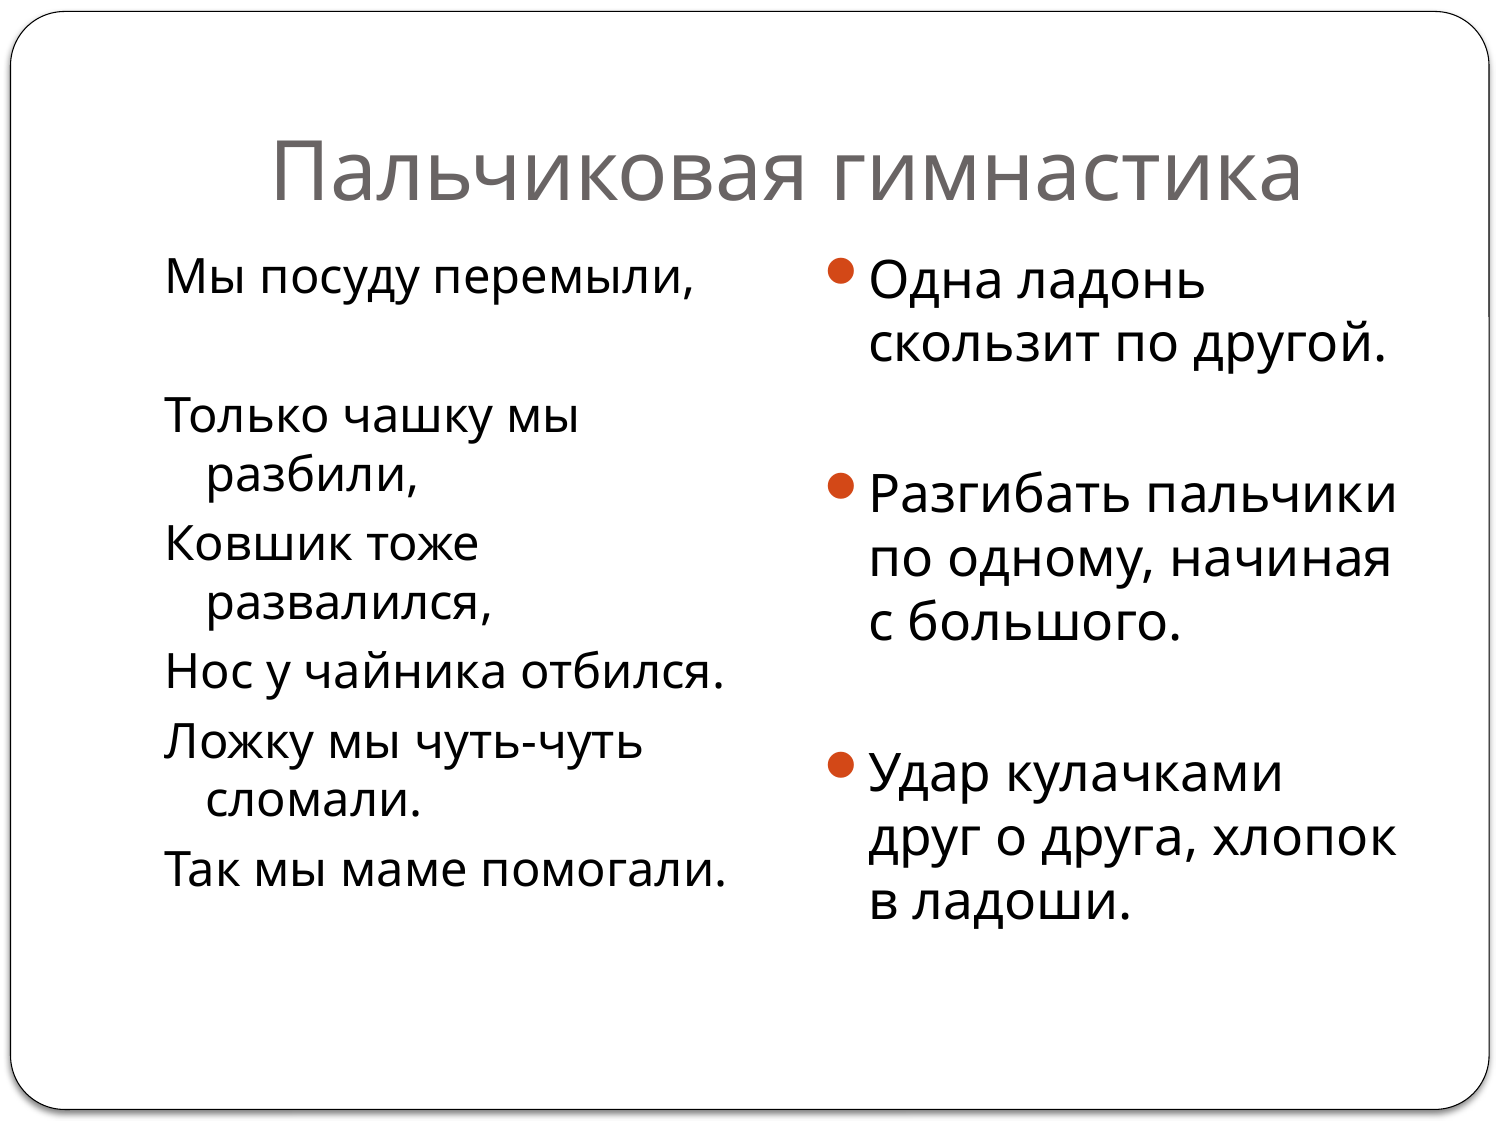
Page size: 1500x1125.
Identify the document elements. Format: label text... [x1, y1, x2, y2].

list Одна ладонь скользит по другой. Разгибать пальчики по одному, начиная с большого. Удар кулачками друг о друга, хлопок в ладоши. [809, 237, 1425, 988]
list Мы посуду перемыли, Только чашку мы разбили, Ковшик тоже развалился, Нос у чайника отбился. Ложку мы чуть-чуть сломали. Так мы маме помогали. [150, 237, 765, 988]
title Пальчиковая гимнастика [150, 45, 1425, 233]
